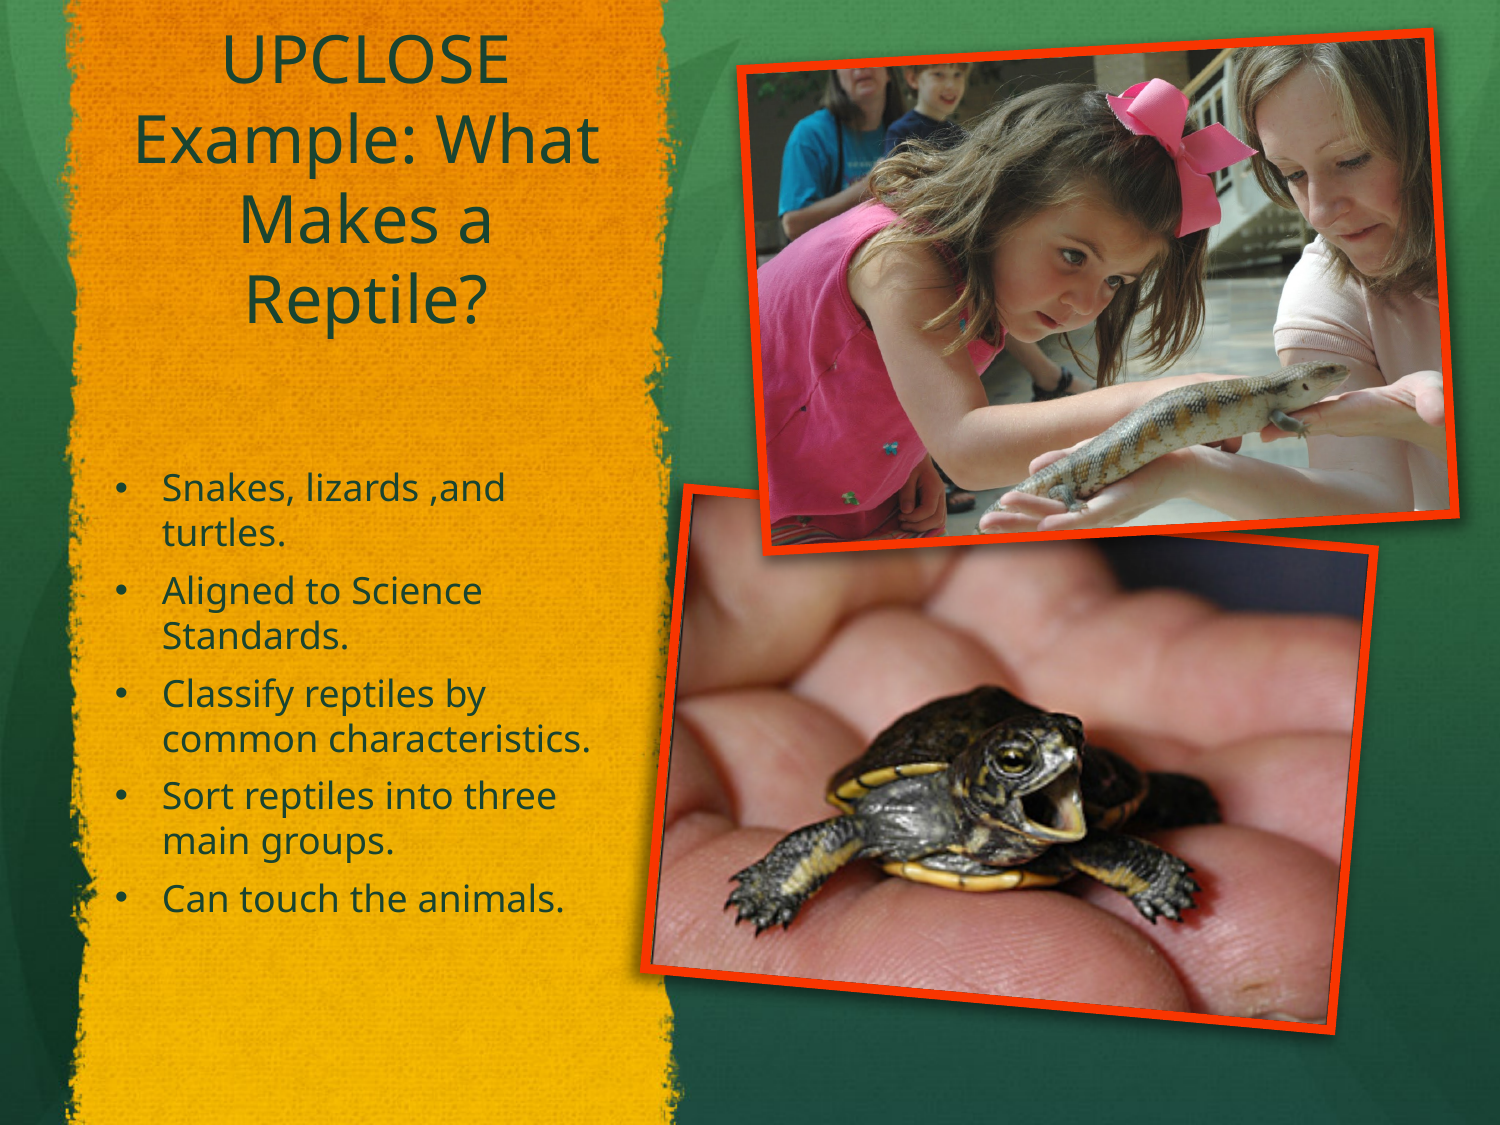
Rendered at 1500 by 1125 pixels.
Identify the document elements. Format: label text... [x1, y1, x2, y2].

list Snakes, lizards ,and turtles. Aligned to Science Standards. Classify reptiles by common characteristics. Sort reptiles into three main groups. Can touch the animals. [99, 341, 634, 988]
picture [0, 0, 1500, 1125]
title UPCLOSE Example: What Makes a Reptile? [99, 76, 634, 341]
